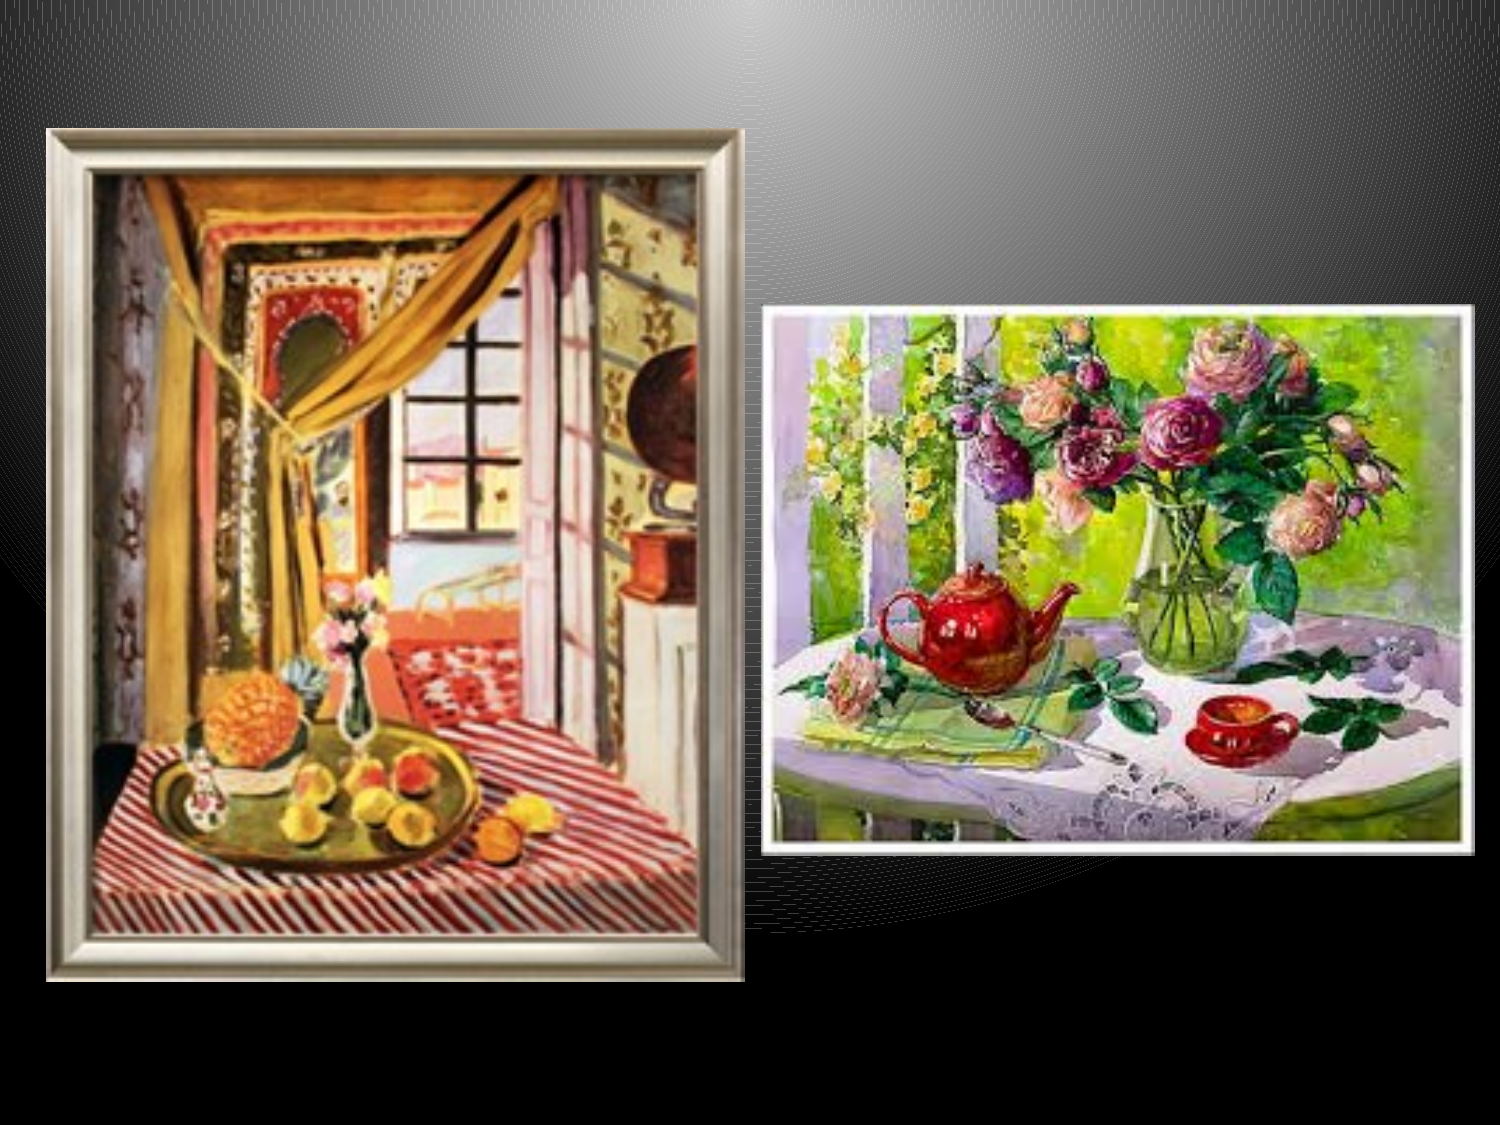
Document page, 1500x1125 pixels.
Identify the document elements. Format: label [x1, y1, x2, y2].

picture [46, 128, 745, 982]
picture [761, 304, 1475, 856]
